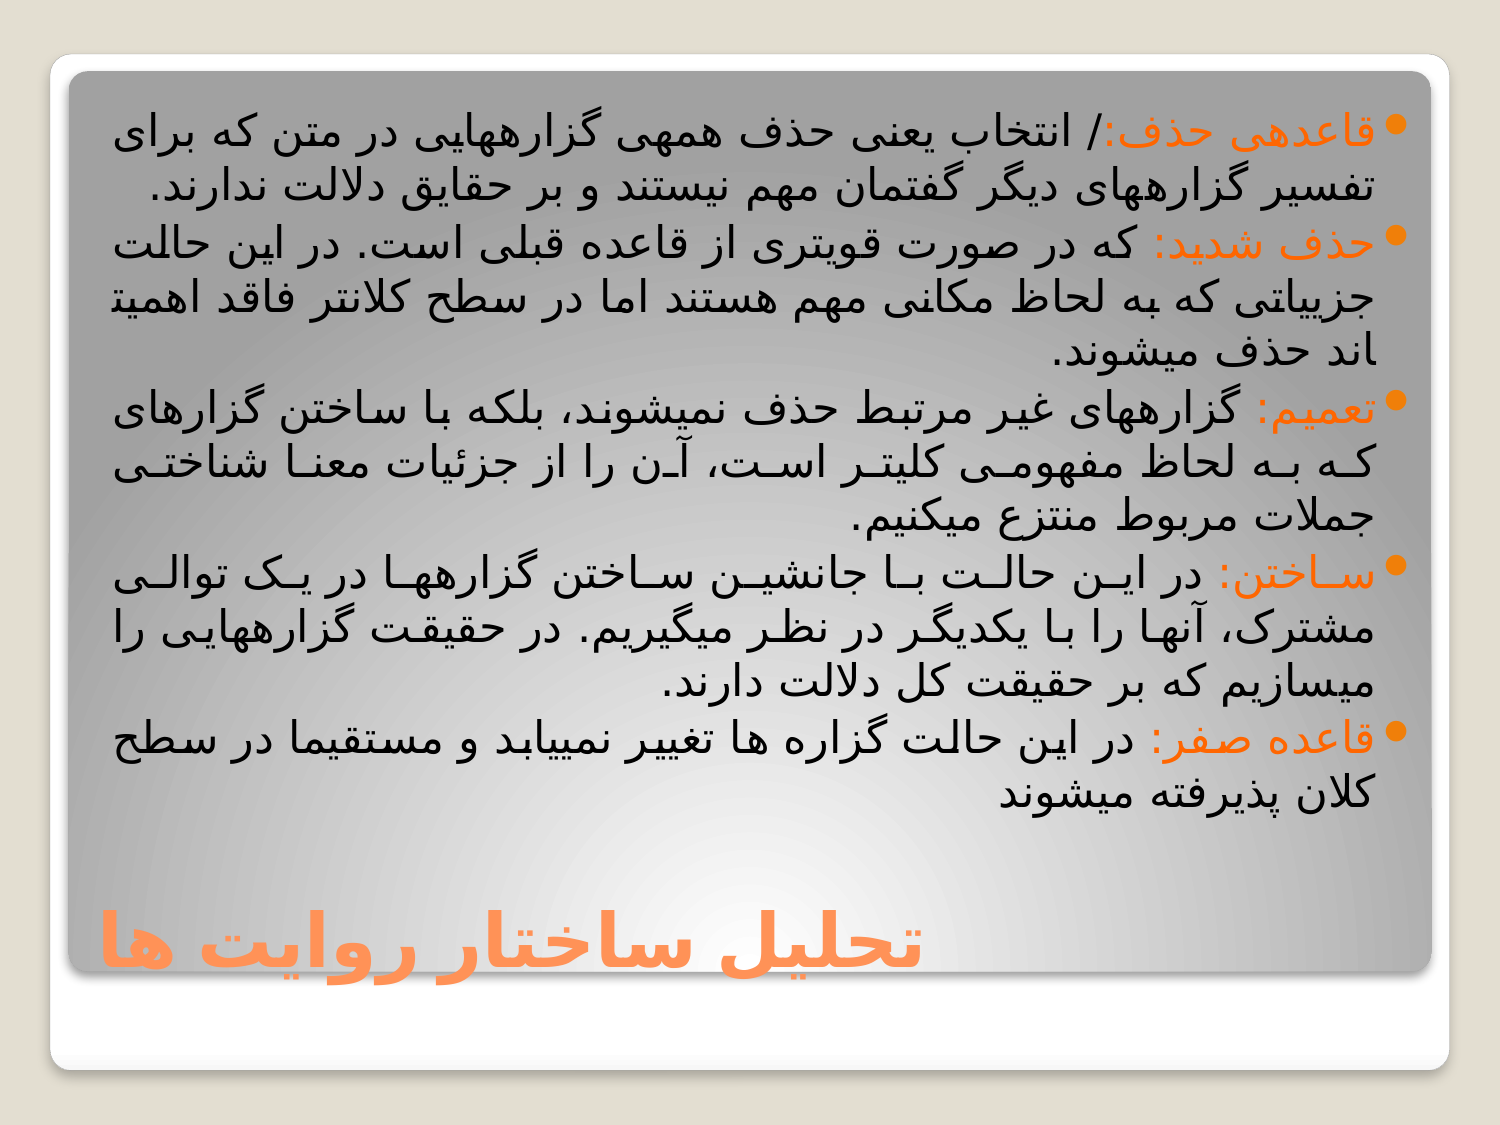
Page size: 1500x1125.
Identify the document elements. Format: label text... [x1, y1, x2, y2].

list قاعده­ی حذف:/ انتخاب یعنی حذف همه­ی گزاره­هایی در متن که برای تفسیر گزاره­های دیگر گفتمان مهم نیستند و بر حقایق دلالت ندارند. حذف شدید: که در صورت قوی­تری از قاعده قبلی است. در این حالت جزییاتی که به لحاظ مکانی مهم هستند اما در سطح کلان­تر فاقد اهمیت­اند حذف می­شوند. تعمیم: گزاره­های غیر مرتبط حذف نمی­شوند، بلکه با ساختن گزاره­ای که به لحاظ مفهومی کلی­تر است، آن را از جزئیات معنا شناختی جملات مربوط منتزع می­کنیم. ساختن: در این حالت با جانشین ساختن گزاره­ها در یک توالی مشترک، آن­ها را با یکدیگر در نظر می­گیریم. در حقیقت گزاره­هایی را می­سازیم که بر حقیقت کل دلالت دارند. قاعده صفر: در این حالت گزاره ها تغییر نمی­یابد و مستقیما در سطح کلان پذیرفته می­شوند [82, 86, 1425, 875]
title تحلیل ساختار روایت ها [82, 875, 1425, 990]
